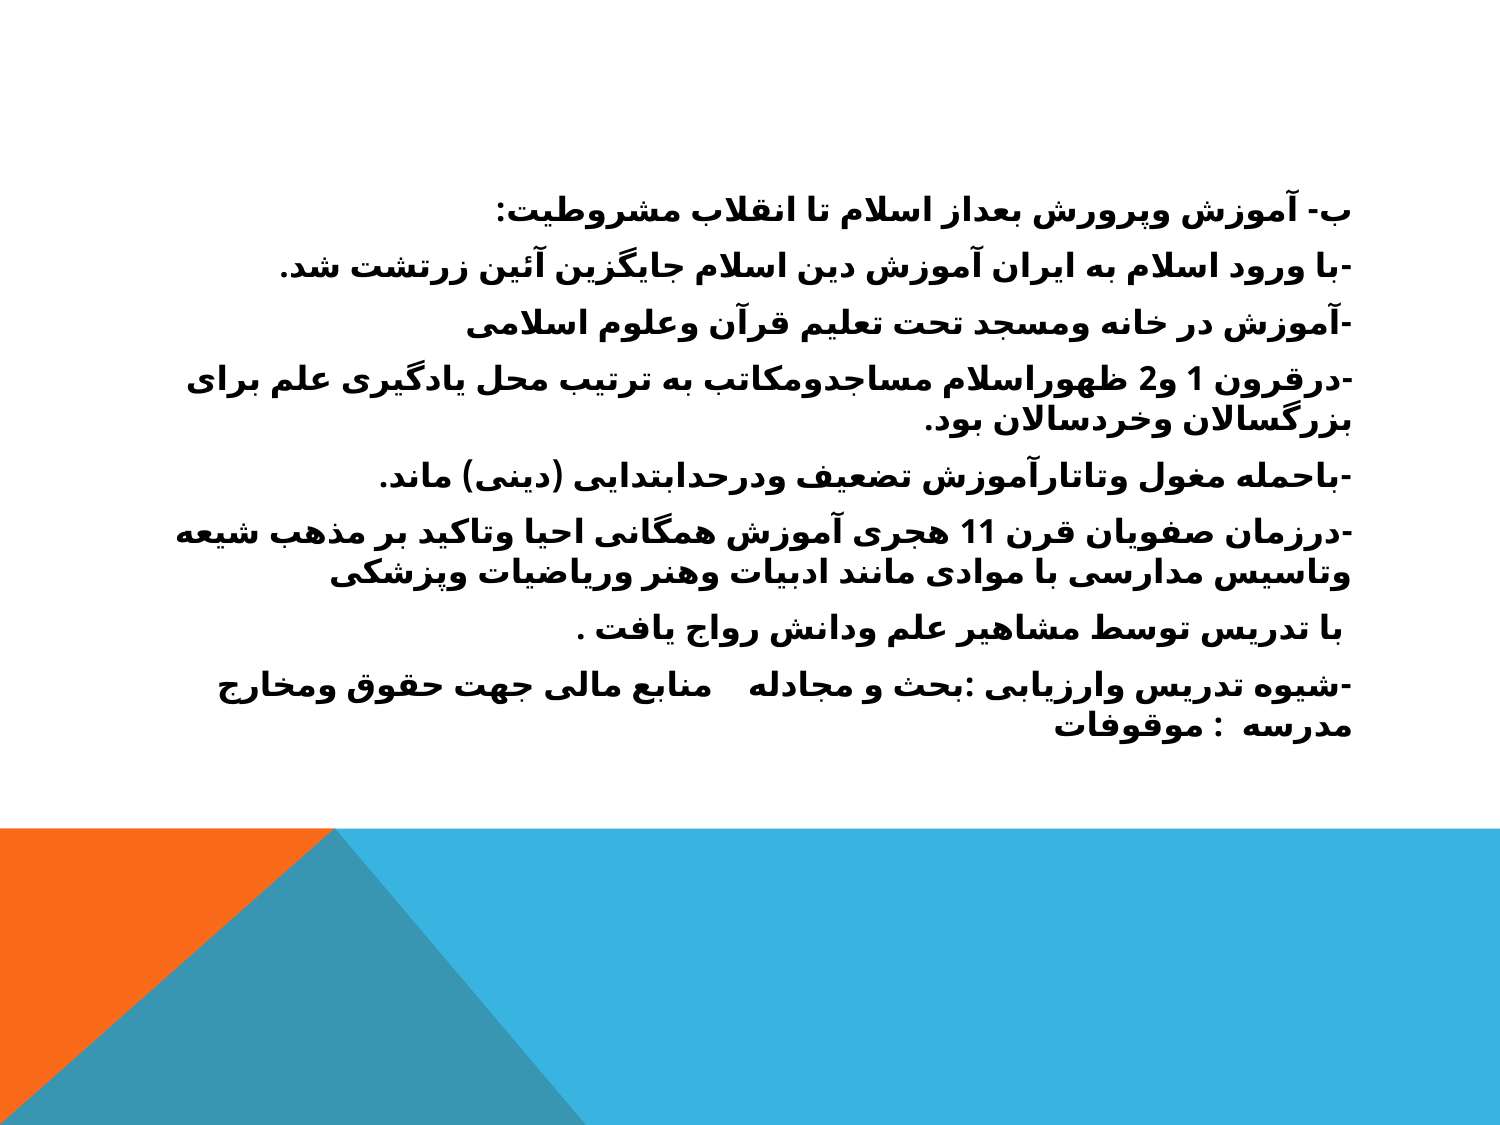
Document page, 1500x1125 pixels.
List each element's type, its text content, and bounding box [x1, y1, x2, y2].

list ب- آموزش وپرورش بعداز اسلام تا انقلاب مشروطیت: -با ورود اسلام به ایران آموزش دین اسلام جایگزین آئین زرتشت شد. -آموزش در خانه ومسجد تحت تعلیم قرآن وعلوم اسلامی -درقرون 1 و2 ظهوراسلام مساجدومکاتب به ترتیب محل یادگیری علم برای بزرگسالان وخردسالان بود. -باحمله مغول وتاتارآموزش تضعیف ودرحدابتدایی (دینی) ماند. -درزمان صفویان قرن 11 هجری آموزش همگانی احیا وتاکید بر مذهب شیعه وتاسیس مدارسی با موادی مانند ادبیات وهنر وریاضیات وپزشکی با تدریس توسط مشاهیر علم ودانش رواج یافت . -شیوه تدریس وارزیابی :بحث و مجادله منابع مالی جهت حقوق ومخارج مدرسه : موقوفات [135, 180, 1369, 768]
